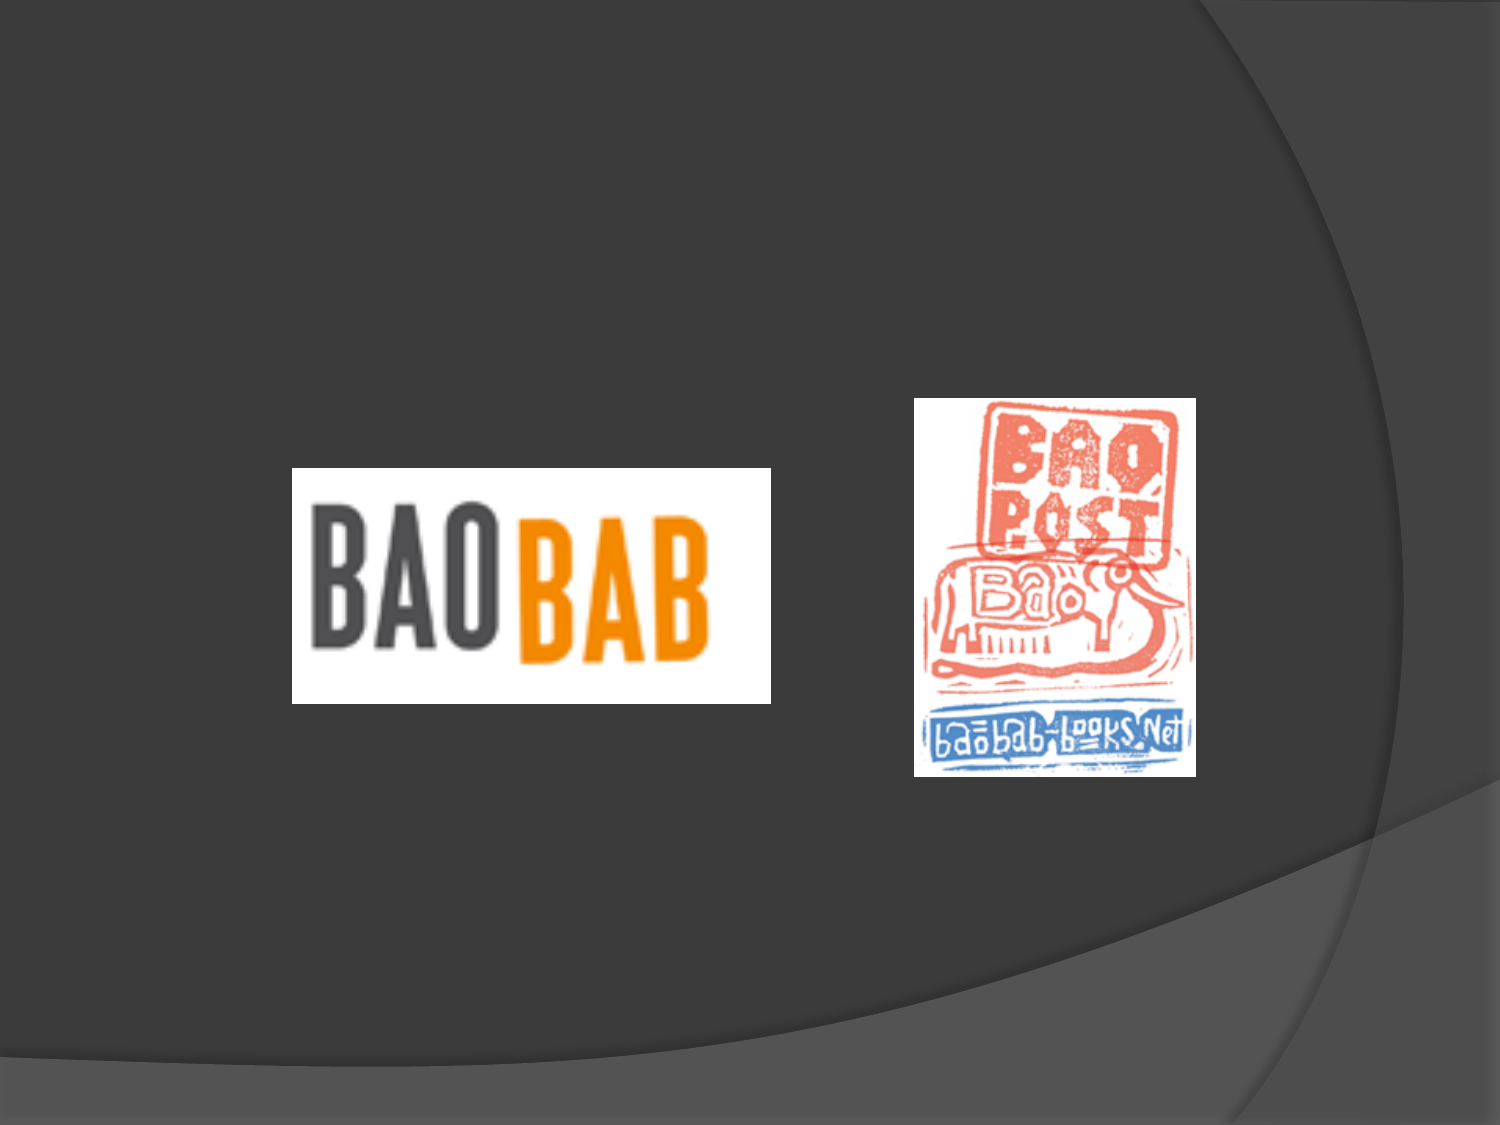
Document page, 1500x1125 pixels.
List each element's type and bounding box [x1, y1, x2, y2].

list [292, 468, 771, 705]
picture [913, 398, 1196, 777]
